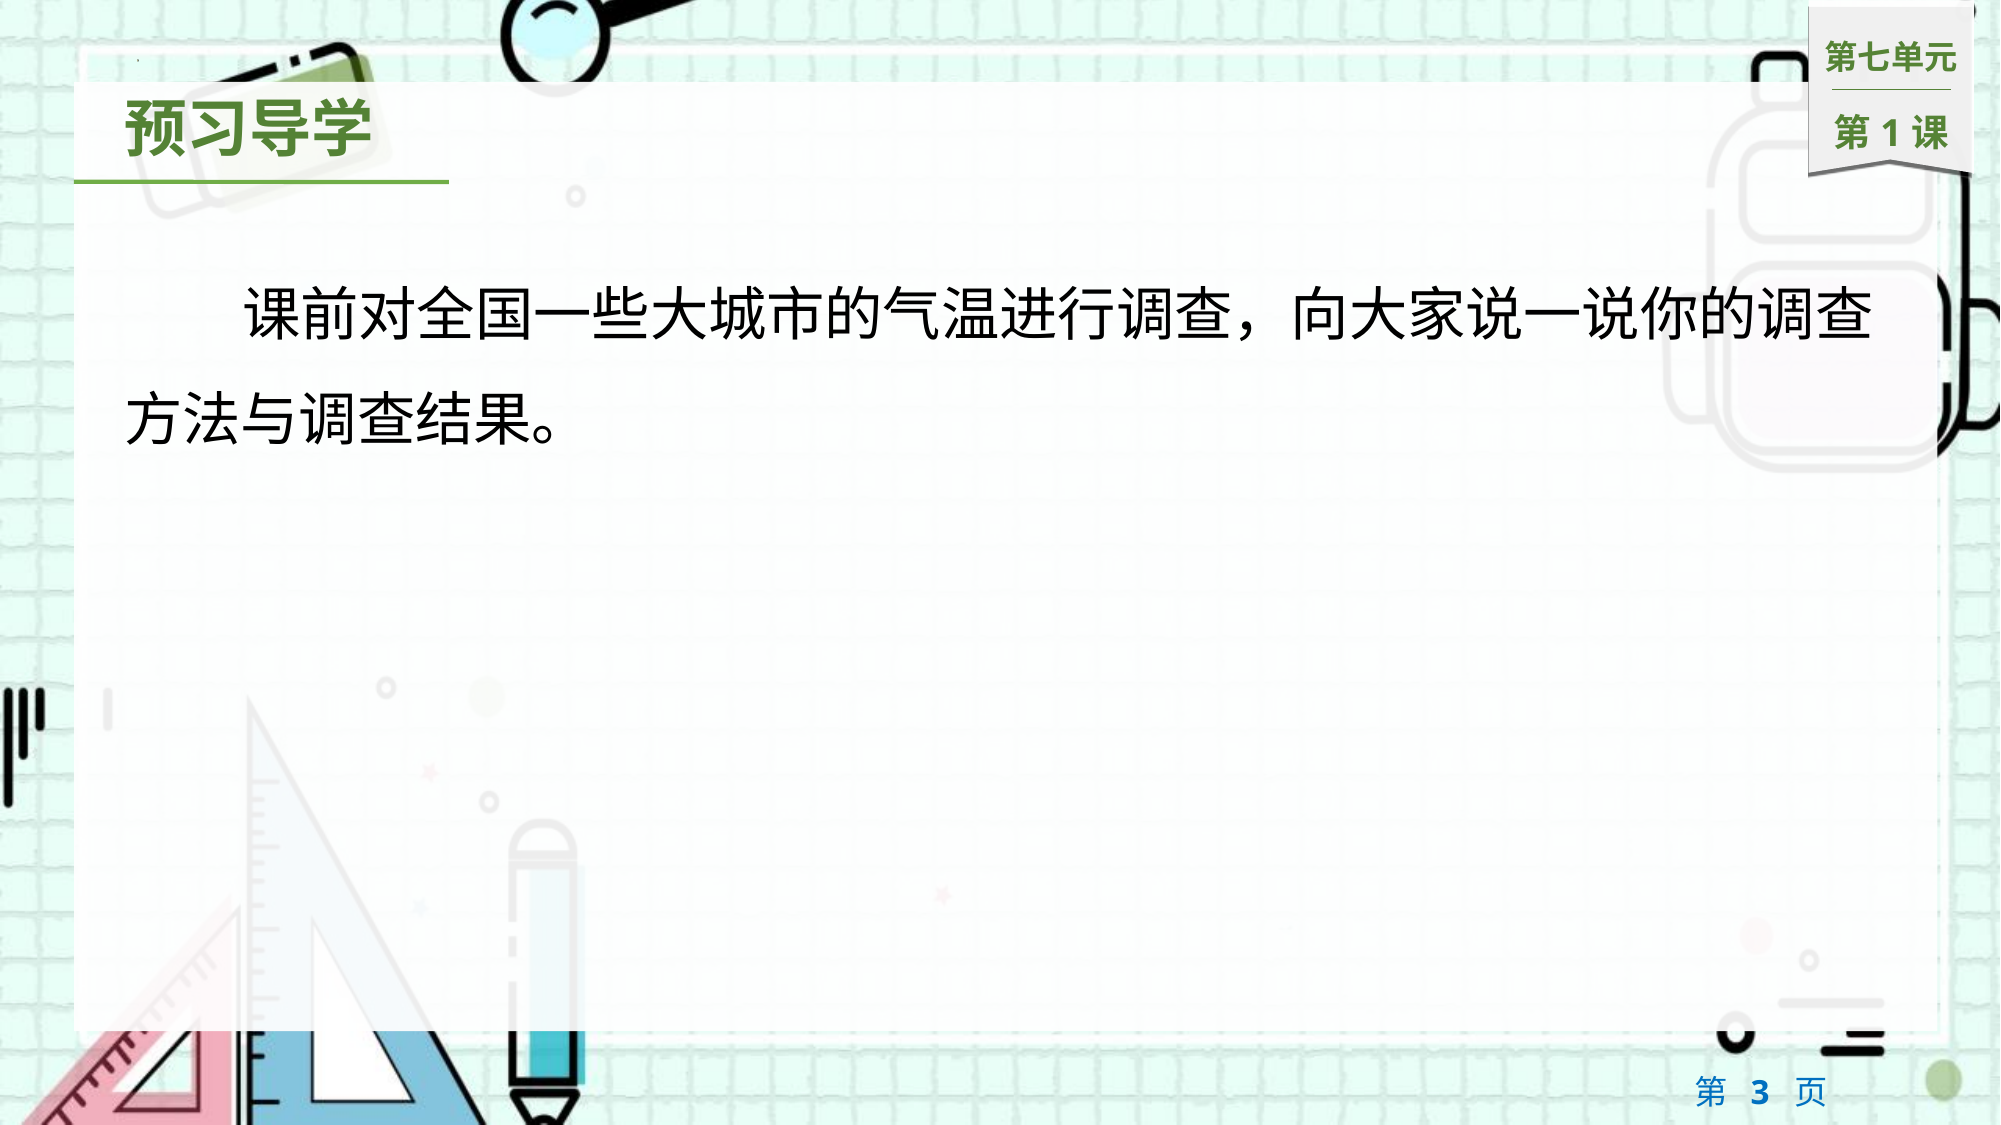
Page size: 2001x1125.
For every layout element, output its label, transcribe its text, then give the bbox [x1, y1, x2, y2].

picture [1938, 168, 1971, 176]
list 课前对全国一些大城市的气温进行调查，向大家说一说你的调查方法与调查结果。 [109, 234, 1903, 985]
picture [0, 0, 2000, 1125]
